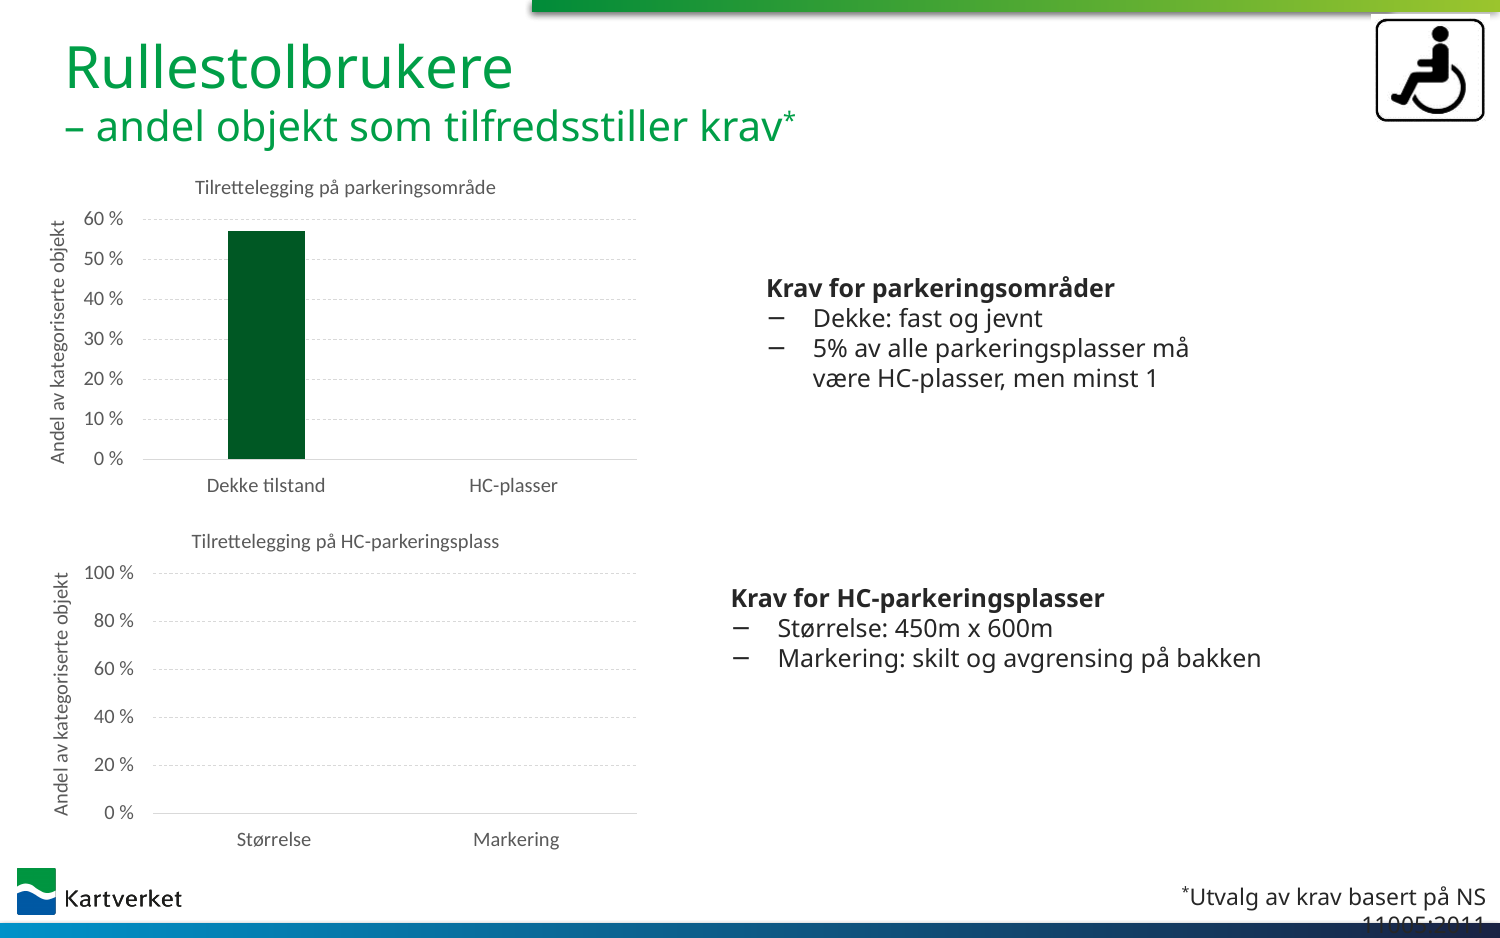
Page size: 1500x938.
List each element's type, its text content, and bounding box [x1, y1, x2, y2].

text_box *Utvalg av krav basert på NS 11005:2011 [1068, 873, 1500, 938]
text_box Rullestolbrukere – andel objekt som tilfredsstiller krav* [49, 23, 1431, 158]
picture [41, 520, 650, 859]
text_box Krav for HC-parkeringsplasser Størrelse: 450m x 600m Markering: skilt og avgrensing på bakken [715, 574, 1278, 680]
picture [1371, 13, 1491, 127]
picture [41, 166, 650, 505]
text_box Krav for parkeringsområder Dekke: fast og jevnt 5% av alle parkeringsplasser må være HC-plasser, men minst 1 [751, 264, 1232, 400]
